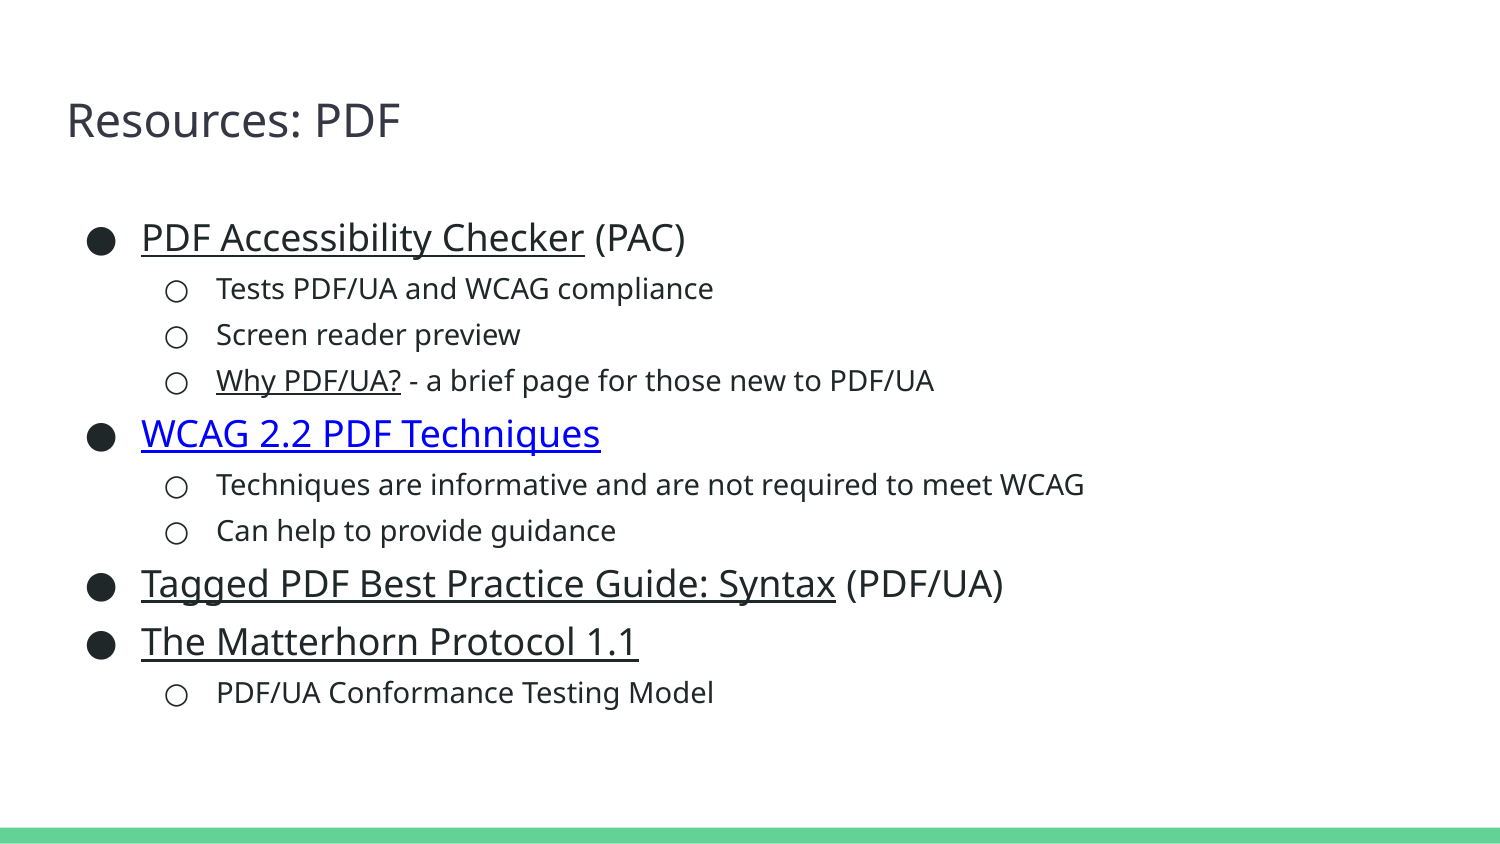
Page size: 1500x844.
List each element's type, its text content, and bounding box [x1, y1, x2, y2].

title Resources: PDF [51, 72, 1449, 167]
list PDF Accessibility Checker (PAC) Tests PDF/UA and WCAG compliance Screen reader preview Why PDF/UA? - a brief page for those new to PDF/UA WCAG 2.2 PDF Techniques Techniques are informative and are not required to meet WCAG Can help to provide guidance Tagged PDF Best Practice Guide: Syntax (PDF/UA) The Matterhorn Protocol 1.1 PDF/UA Conformance Testing Model [51, 189, 1449, 750]
